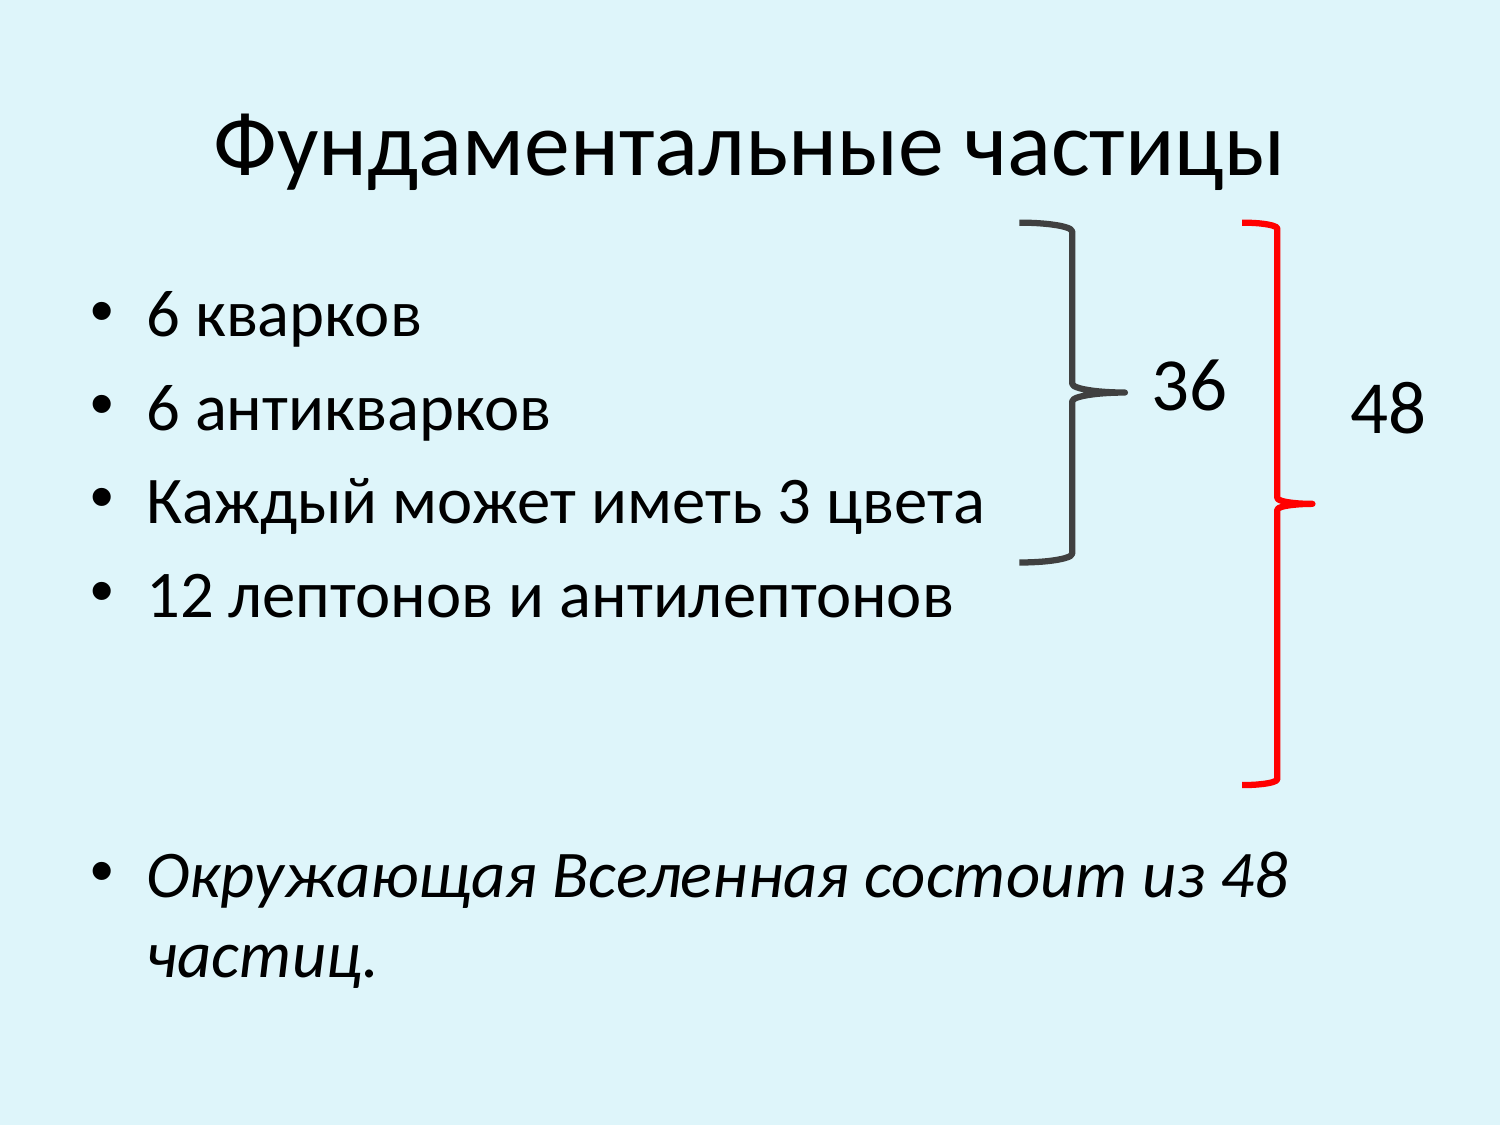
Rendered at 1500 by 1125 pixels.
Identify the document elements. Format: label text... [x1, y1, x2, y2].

text_box [1242, 221, 1314, 786]
text_box 48 [1335, 351, 1453, 457]
text_box 36 [1136, 328, 1254, 433]
text_box [1019, 221, 1126, 564]
list 6 кварков 6 антикварков Каждый может иметь 3 цвета 12 лептонов и антилептонов Окружающая Вселенная состоит из 48 частиц. [74, 262, 1500, 1006]
title Фундаментальные частицы [74, 44, 1426, 233]
